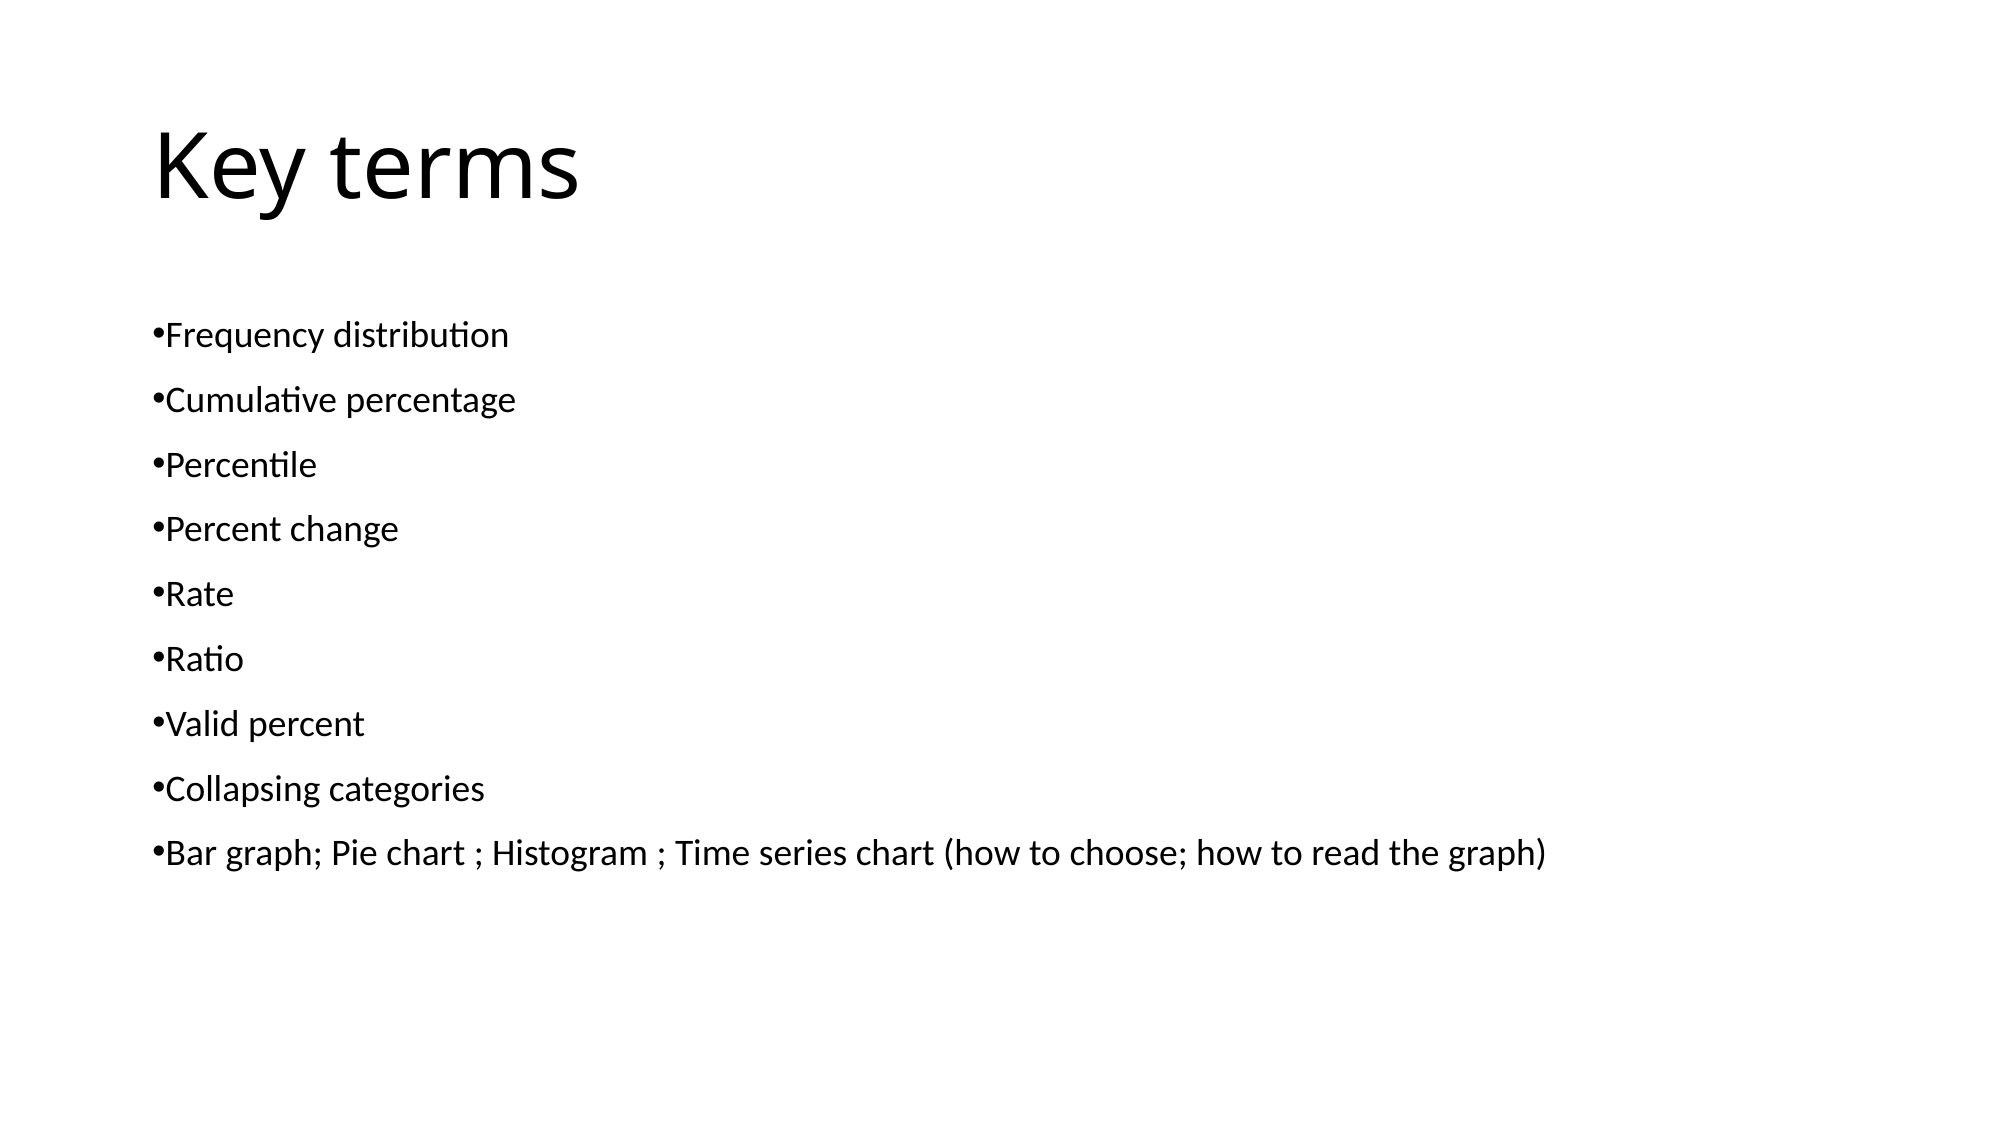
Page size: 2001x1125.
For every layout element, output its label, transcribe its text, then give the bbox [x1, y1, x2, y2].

list Frequency distribution Cumulative percentage Percentile Percent change Rate Ratio Valid percent Collapsing categories Bar graph; Pie chart ; Histogram ; Time series chart (how to choose; how to read the graph) [137, 299, 1863, 1014]
title Key terms [137, 59, 1863, 278]
